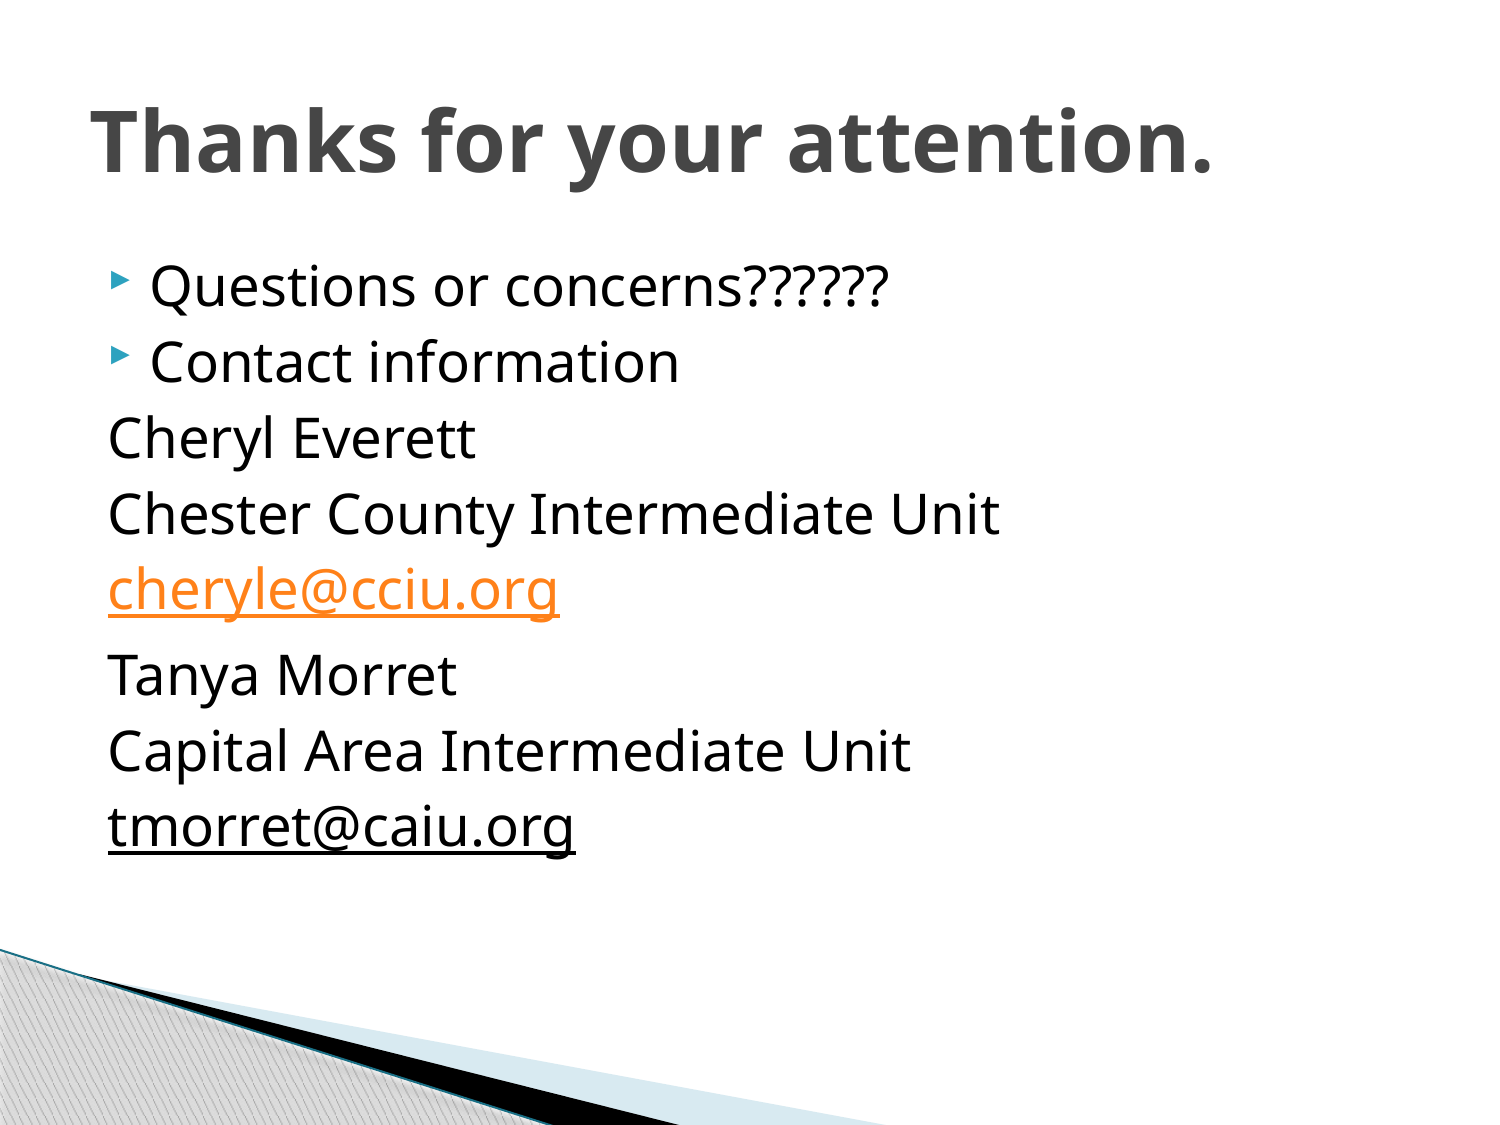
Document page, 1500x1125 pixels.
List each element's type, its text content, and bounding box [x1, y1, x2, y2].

title Thanks for your attention. [75, 45, 1425, 233]
list Questions or concerns?????? Contact information Cheryl Everett Chester County Intermediate Unit cheryle@cciu.org Tanya Morret Capital Area Intermediate Unit tmorret@caiu.org [74, 242, 1426, 986]
